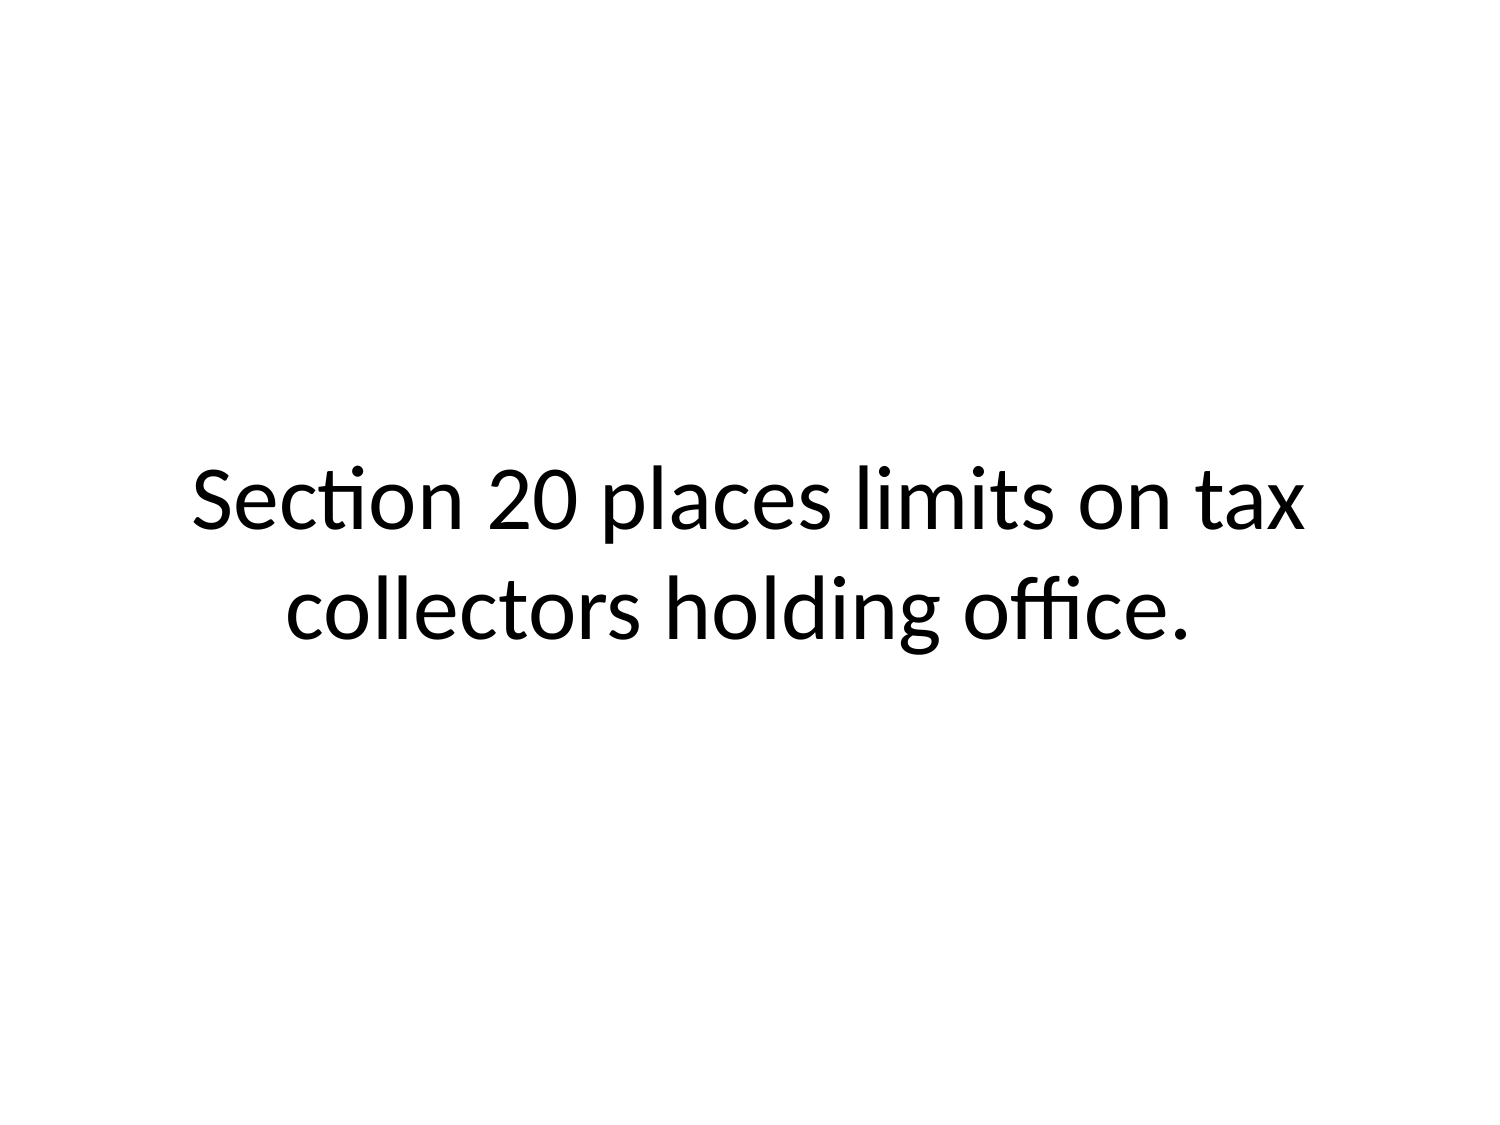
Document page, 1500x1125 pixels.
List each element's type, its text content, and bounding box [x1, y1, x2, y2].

title Section 20 places limits on tax collectors holding office. [75, 45, 1425, 1050]
